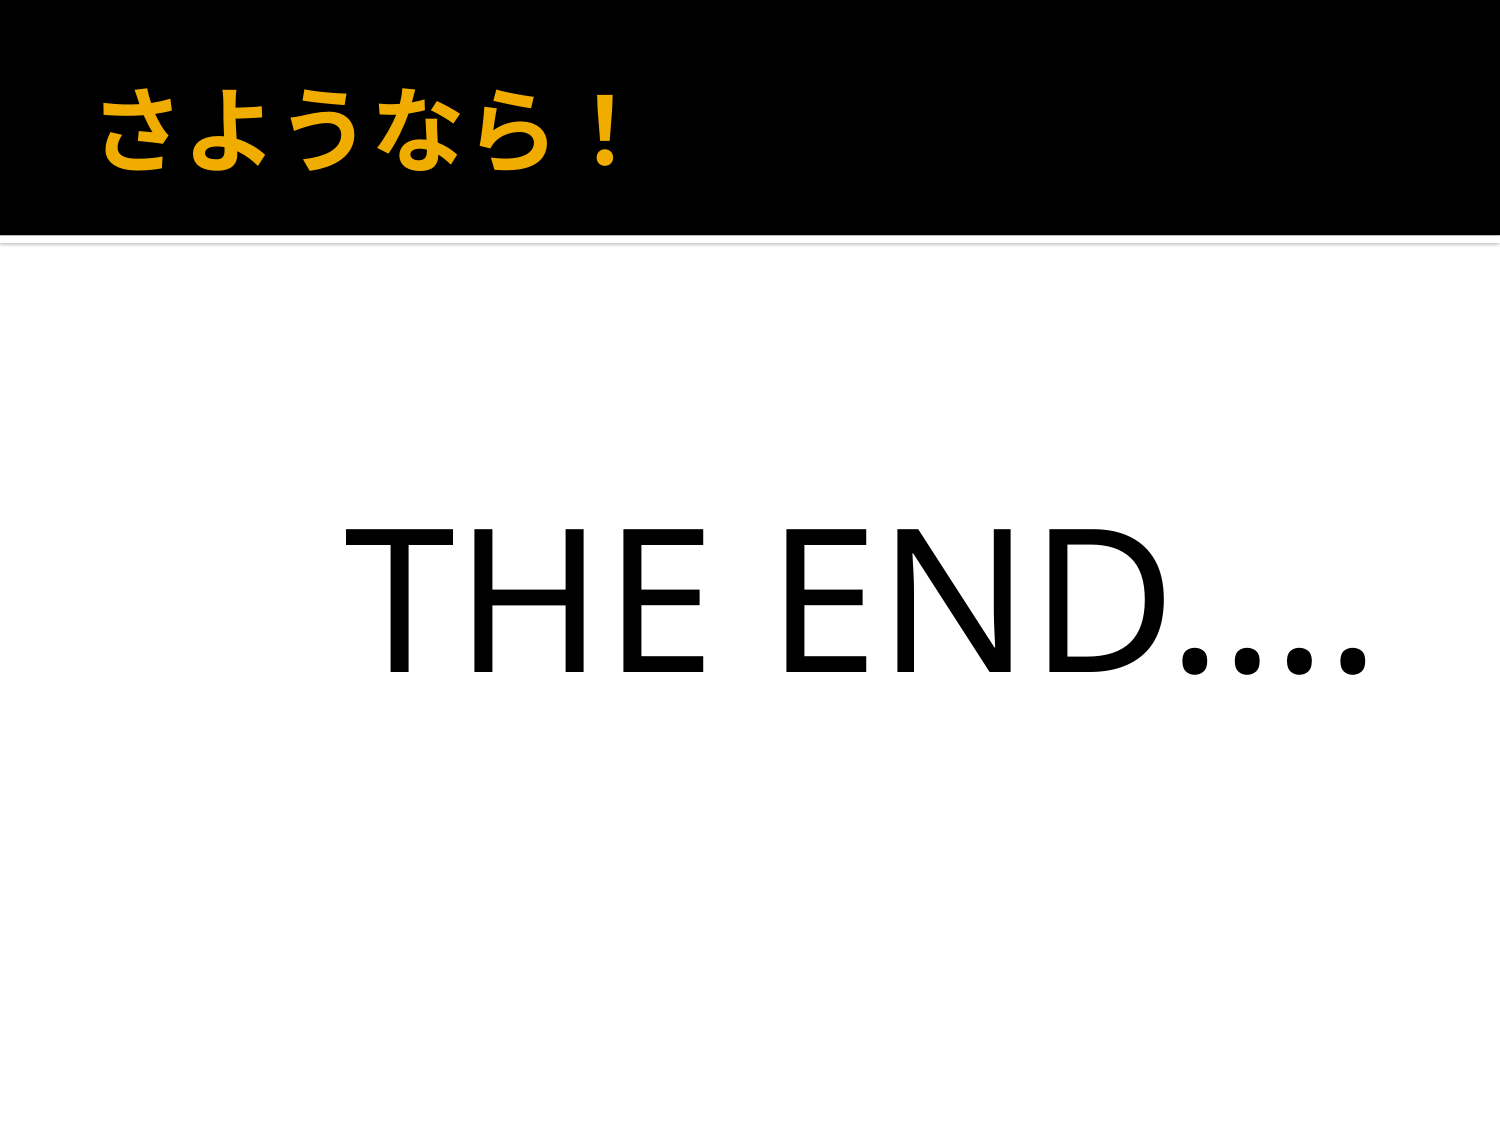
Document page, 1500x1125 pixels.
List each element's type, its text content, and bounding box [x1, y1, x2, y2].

list THE END…. [316, 457, 1425, 1050]
title さようなら！ [75, 25, 1425, 231]
